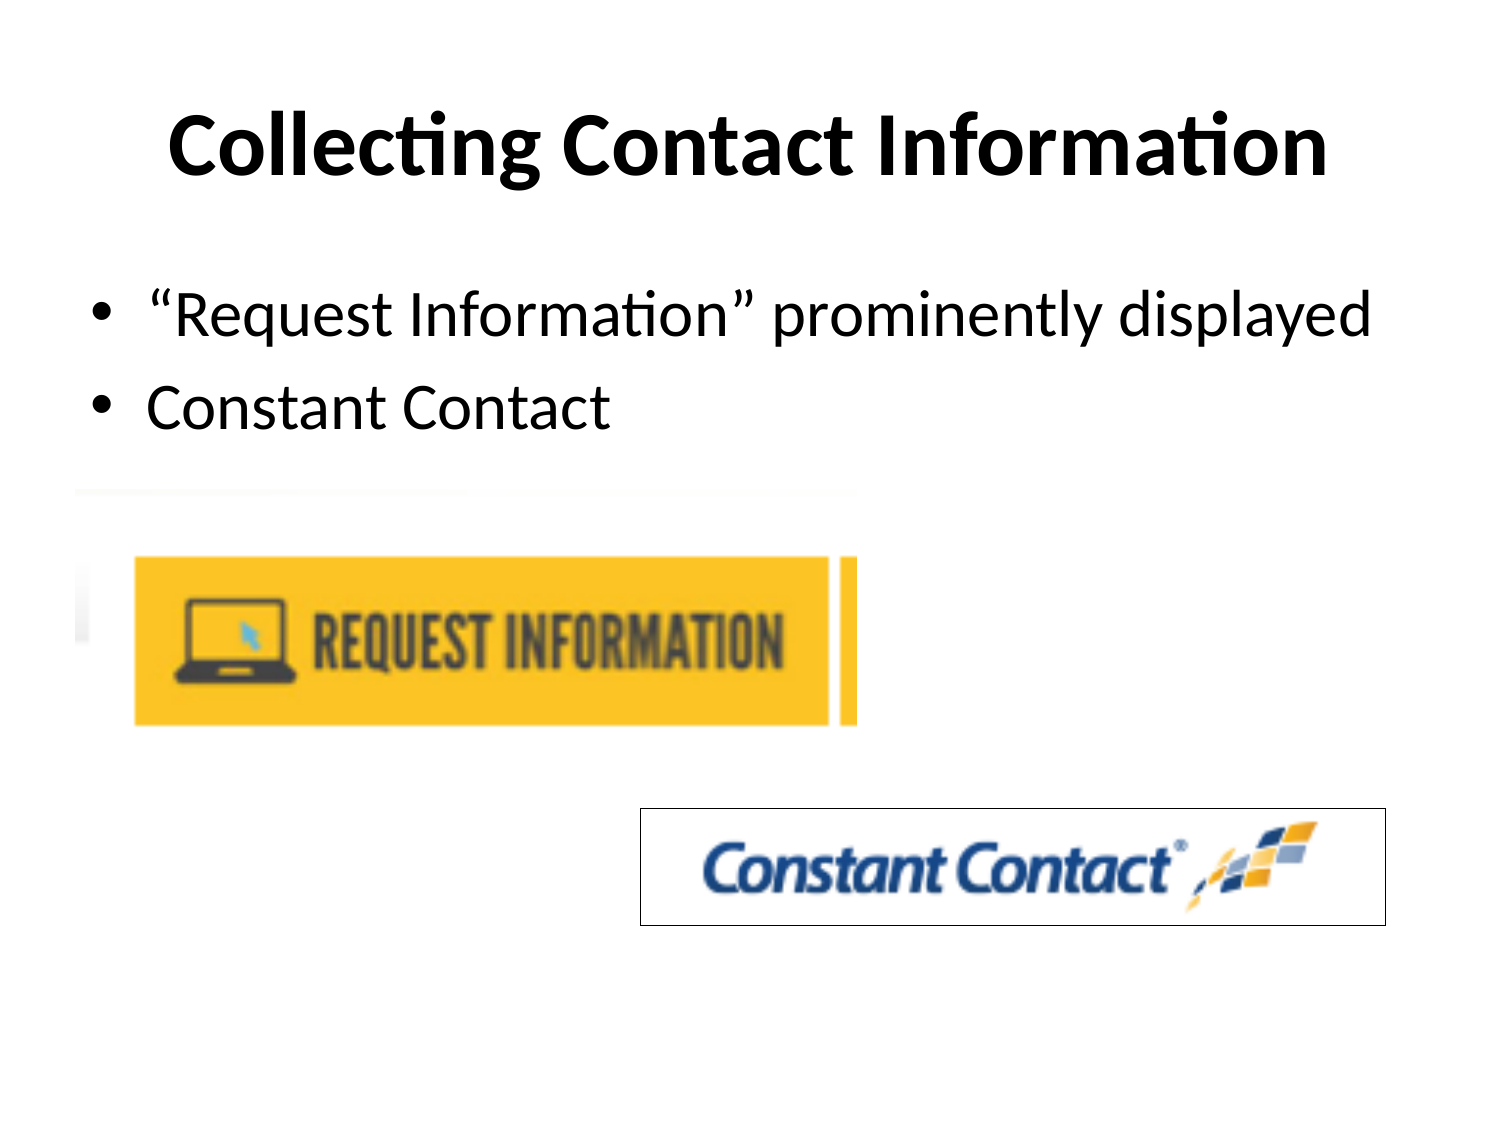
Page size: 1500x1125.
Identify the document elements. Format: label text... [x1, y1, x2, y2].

picture [74, 489, 857, 755]
title Collecting Contact Information [75, 45, 1425, 233]
picture [640, 808, 1386, 926]
list “Request Information” prominently displayed Constant Contact [75, 262, 1425, 1005]
